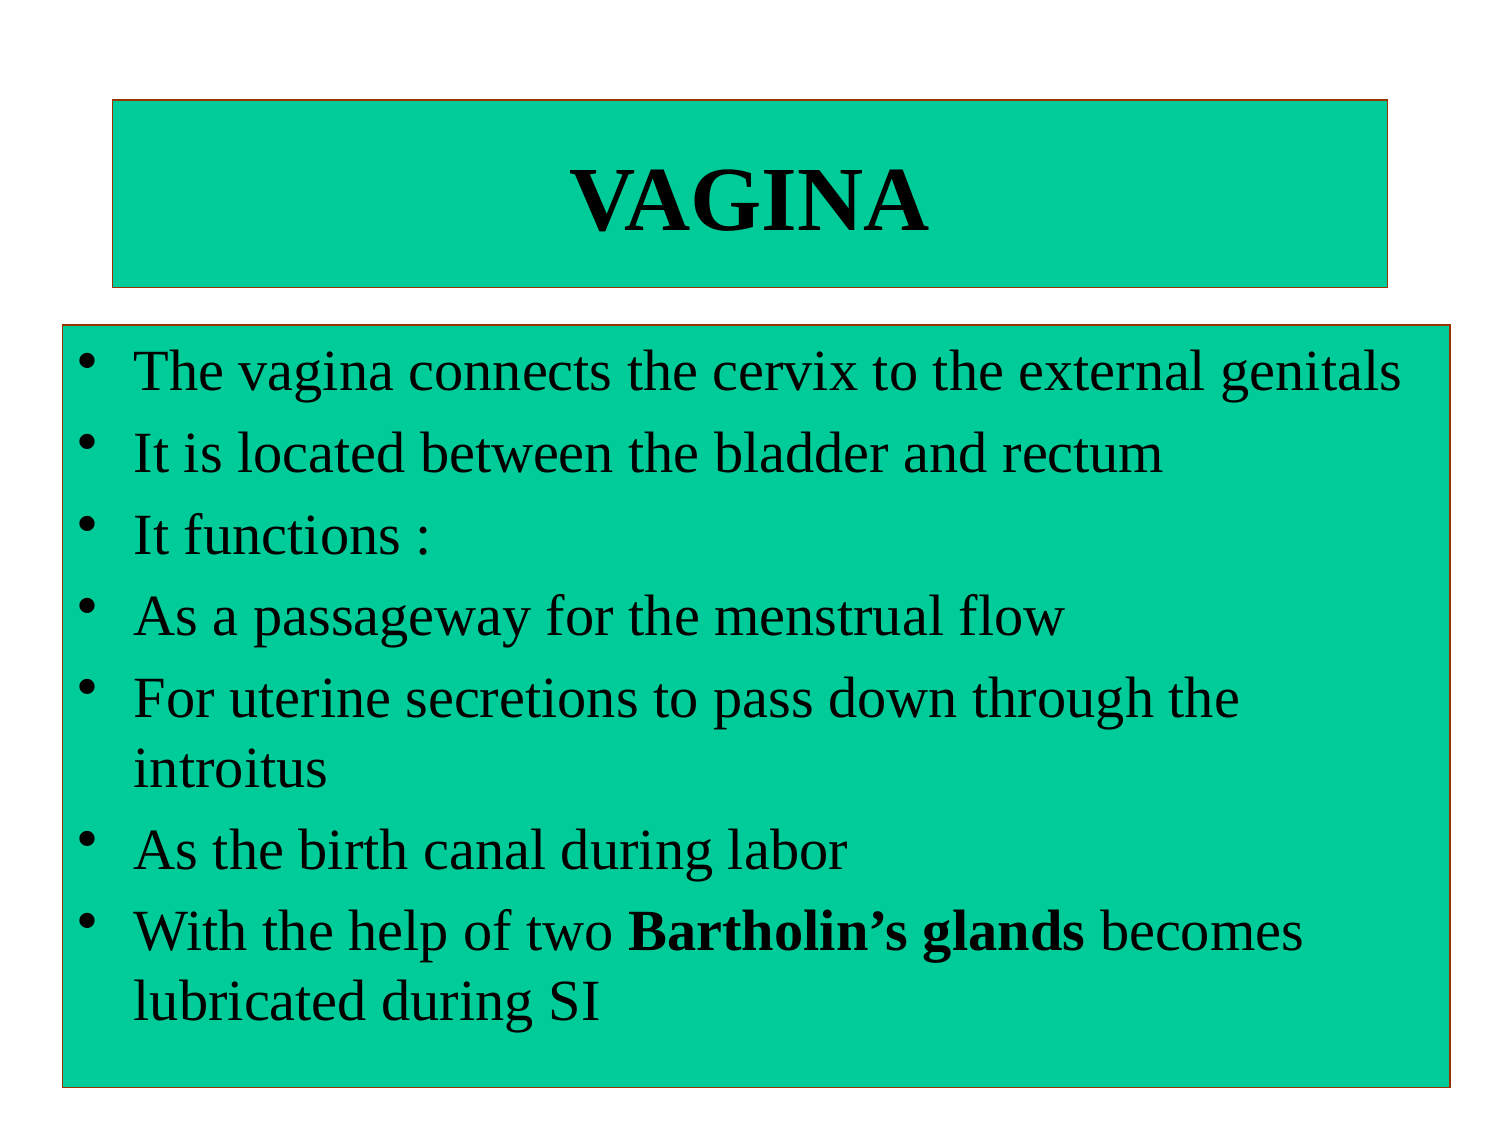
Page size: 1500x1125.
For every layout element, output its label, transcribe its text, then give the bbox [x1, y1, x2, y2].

list The vagina connects the cervix to the external genitals It is located between the bladder and rectum It functions : As a passageway for the menstrual flow For uterine secretions to pass down through the introitus As the birth canal during labor With the help of two Bartholin’s glands becomes lubricated during SI [62, 324, 1451, 1088]
title VAGINA [112, 99, 1388, 288]
